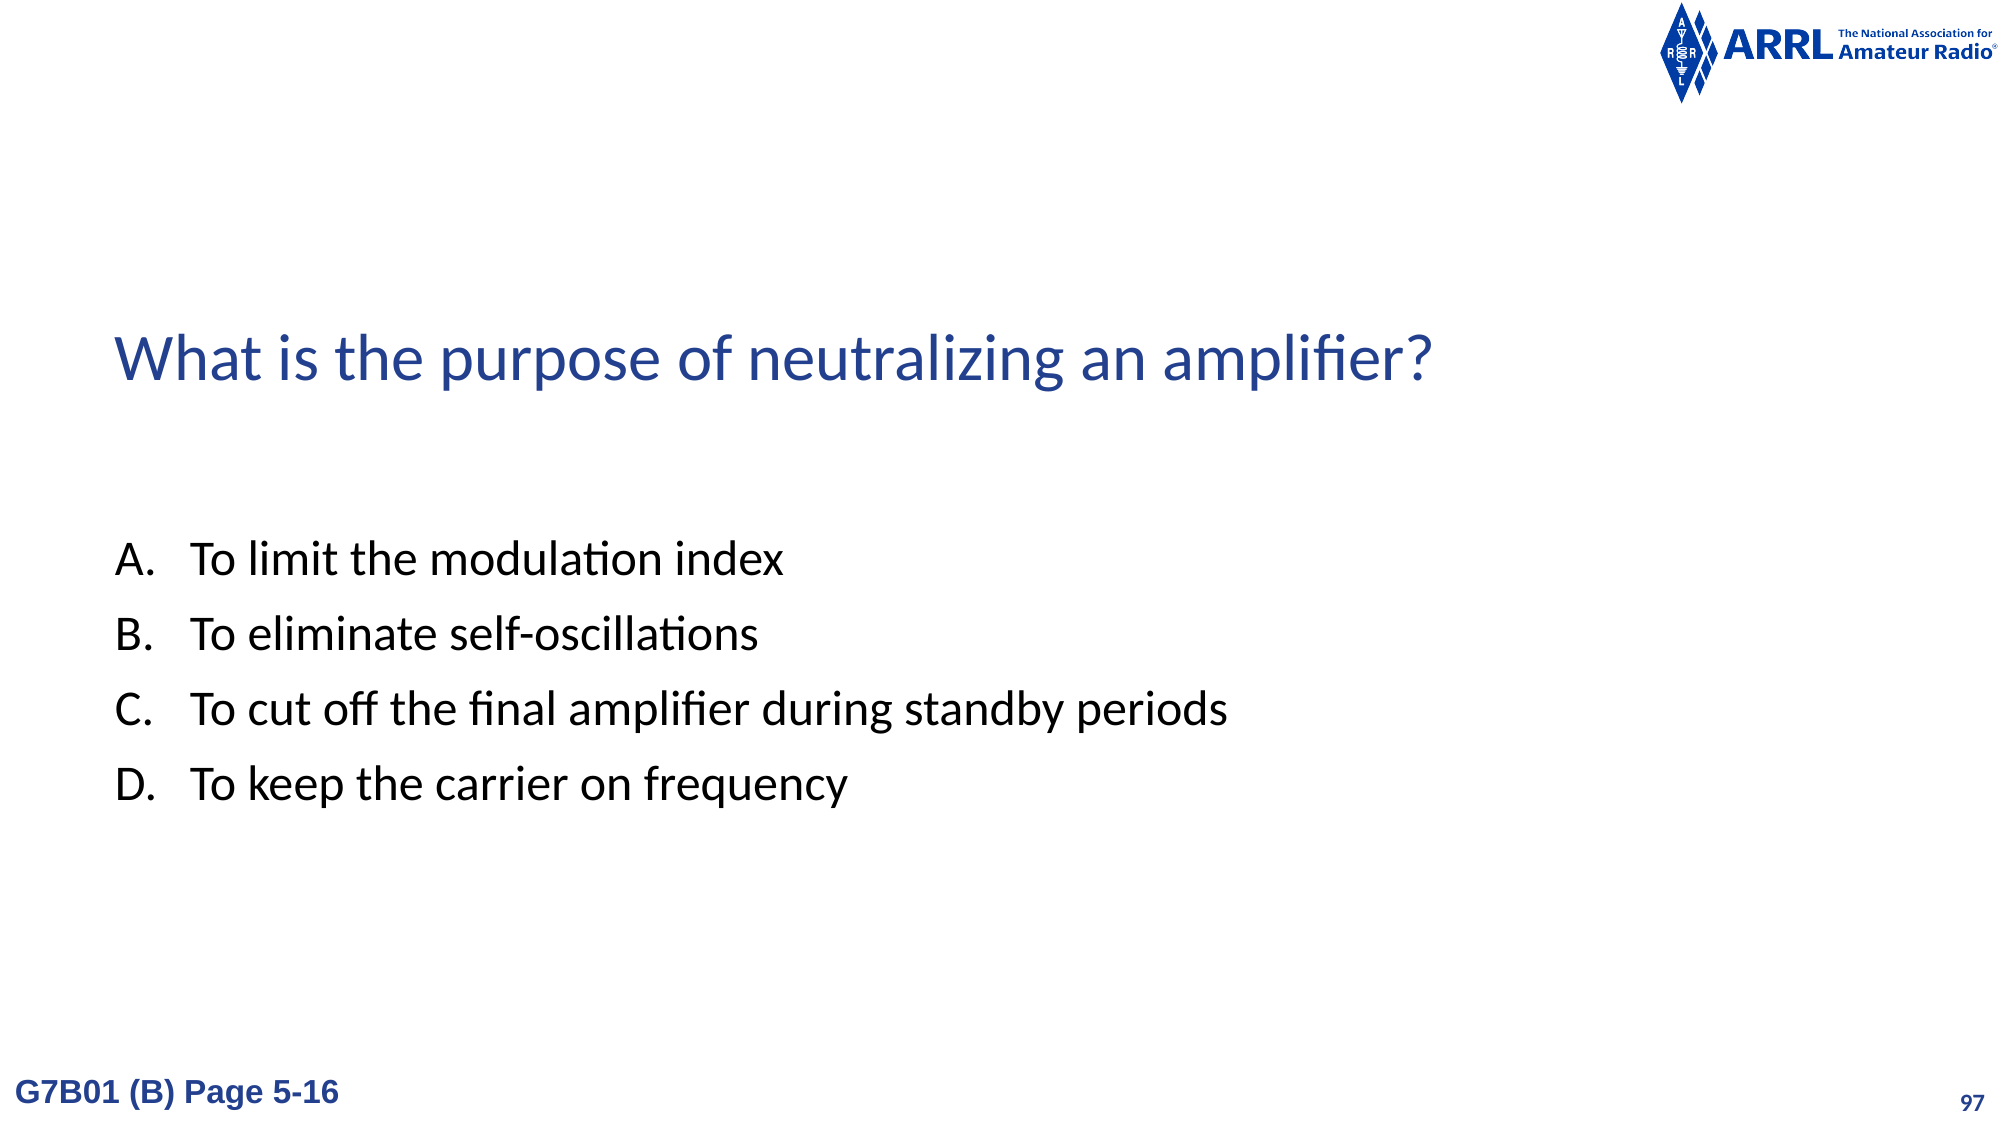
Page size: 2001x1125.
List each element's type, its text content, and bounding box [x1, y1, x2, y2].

text_box G7B01 (B) Page 5-16 [0, 1062, 1313, 1118]
picture [1658, 0, 1999, 106]
title What is the purpose of neutralizing an amplifier? [99, 249, 1900, 468]
text_box 97 [1899, 1079, 2000, 1125]
list To limit the modulation index To eliminate self-oscillations To cut off the final amplifier during standby periods To keep the carrier on frequency [99, 525, 1900, 1005]
